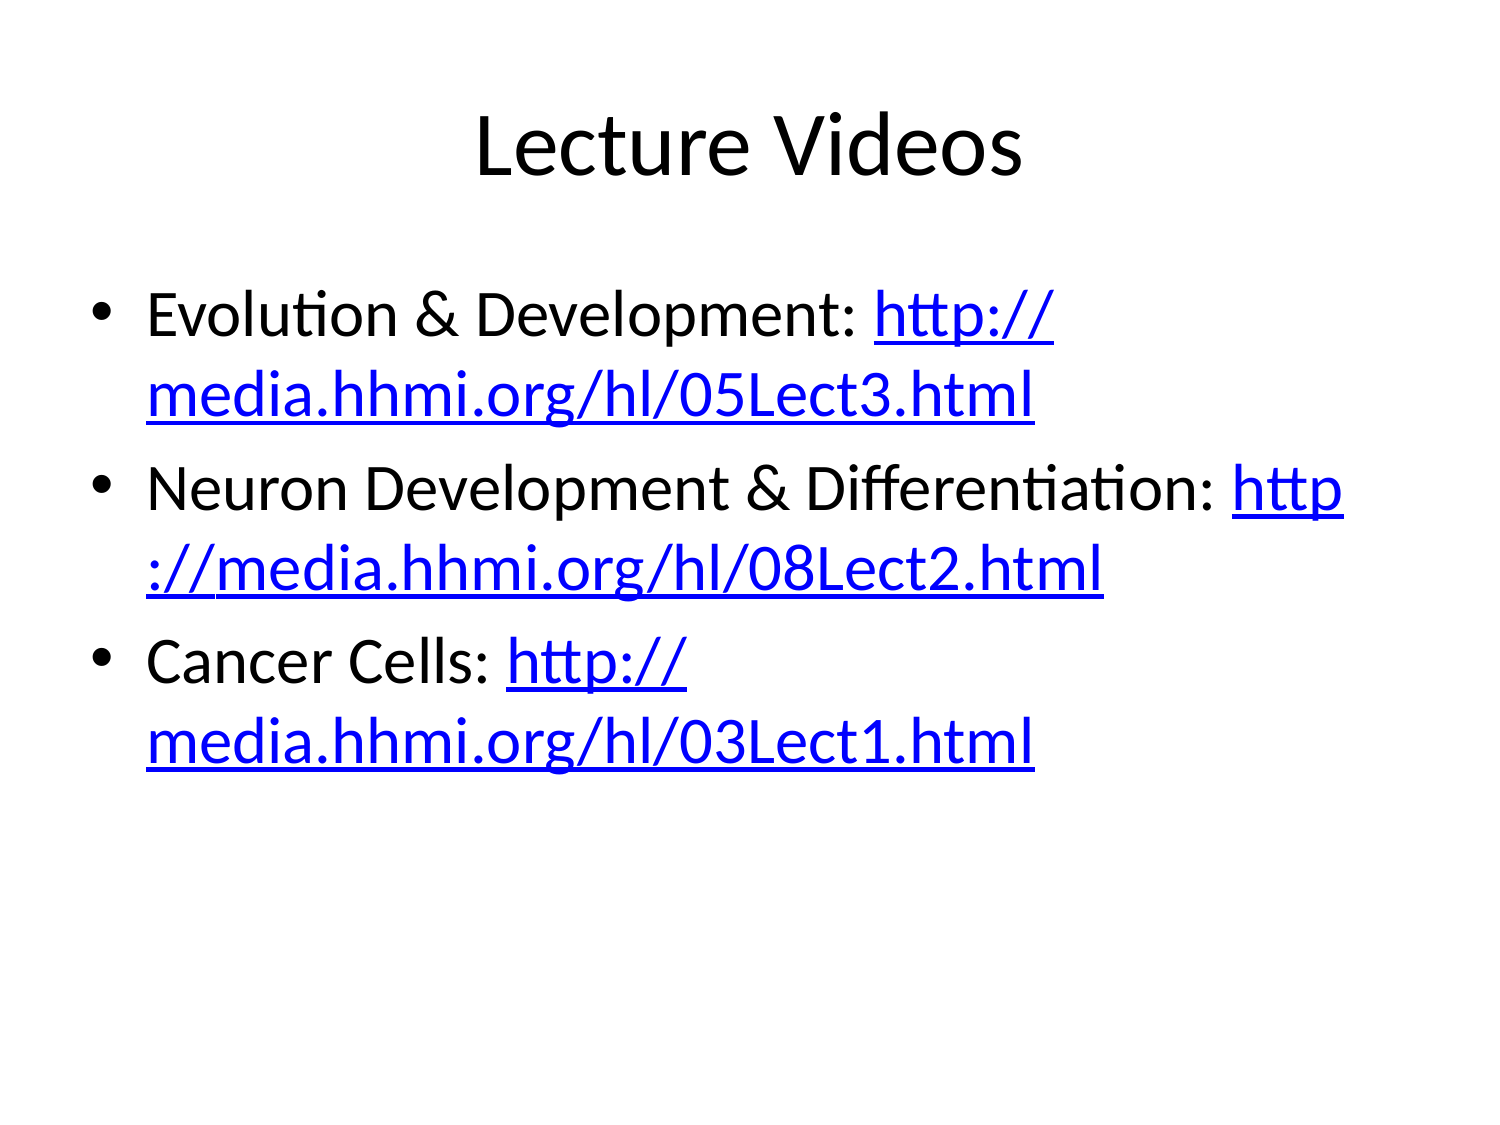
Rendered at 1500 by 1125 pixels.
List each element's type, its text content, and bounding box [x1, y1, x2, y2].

title Lecture Videos [75, 45, 1425, 233]
list Evolution & Development: http://media.hhmi.org/hl/05Lect3.html Neuron Development & Differentiation: http://media.hhmi.org/hl/08Lect2.html Cancer Cells: http://media.hhmi.org/hl/03Lect1.html [75, 262, 1425, 1005]
